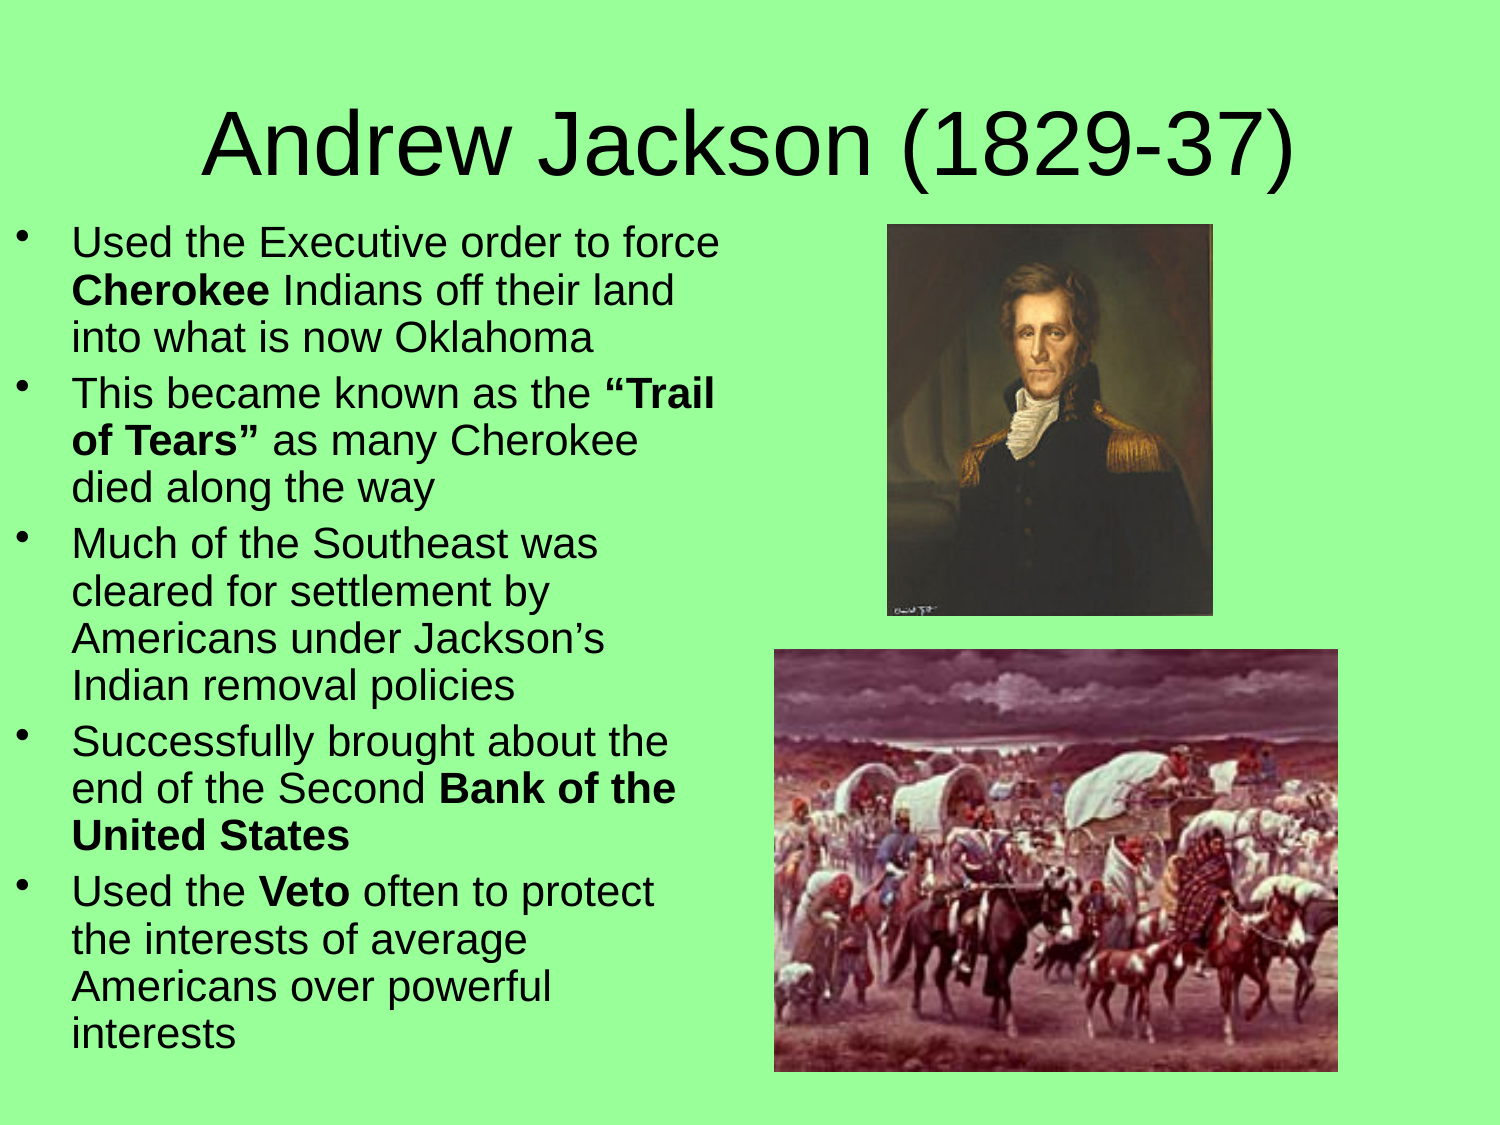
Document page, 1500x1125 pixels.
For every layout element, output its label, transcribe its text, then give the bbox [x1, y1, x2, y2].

title Andrew Jackson (1829-37) [75, 45, 1425, 233]
list Used the Executive order to force Cherokee Indians off their land into what is now Oklahoma This became known as the “Trail of Tears” as many Cherokee died along the way Much of the Southeast was cleared for settlement by Americans under Jackson’s Indian removal policies Successfully brought about the end of the Second Bank of the United States Used the Veto often to protect the interests of average Americans over powerful interests [0, 212, 738, 1125]
picture [887, 224, 1213, 616]
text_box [774, 649, 1338, 1073]
